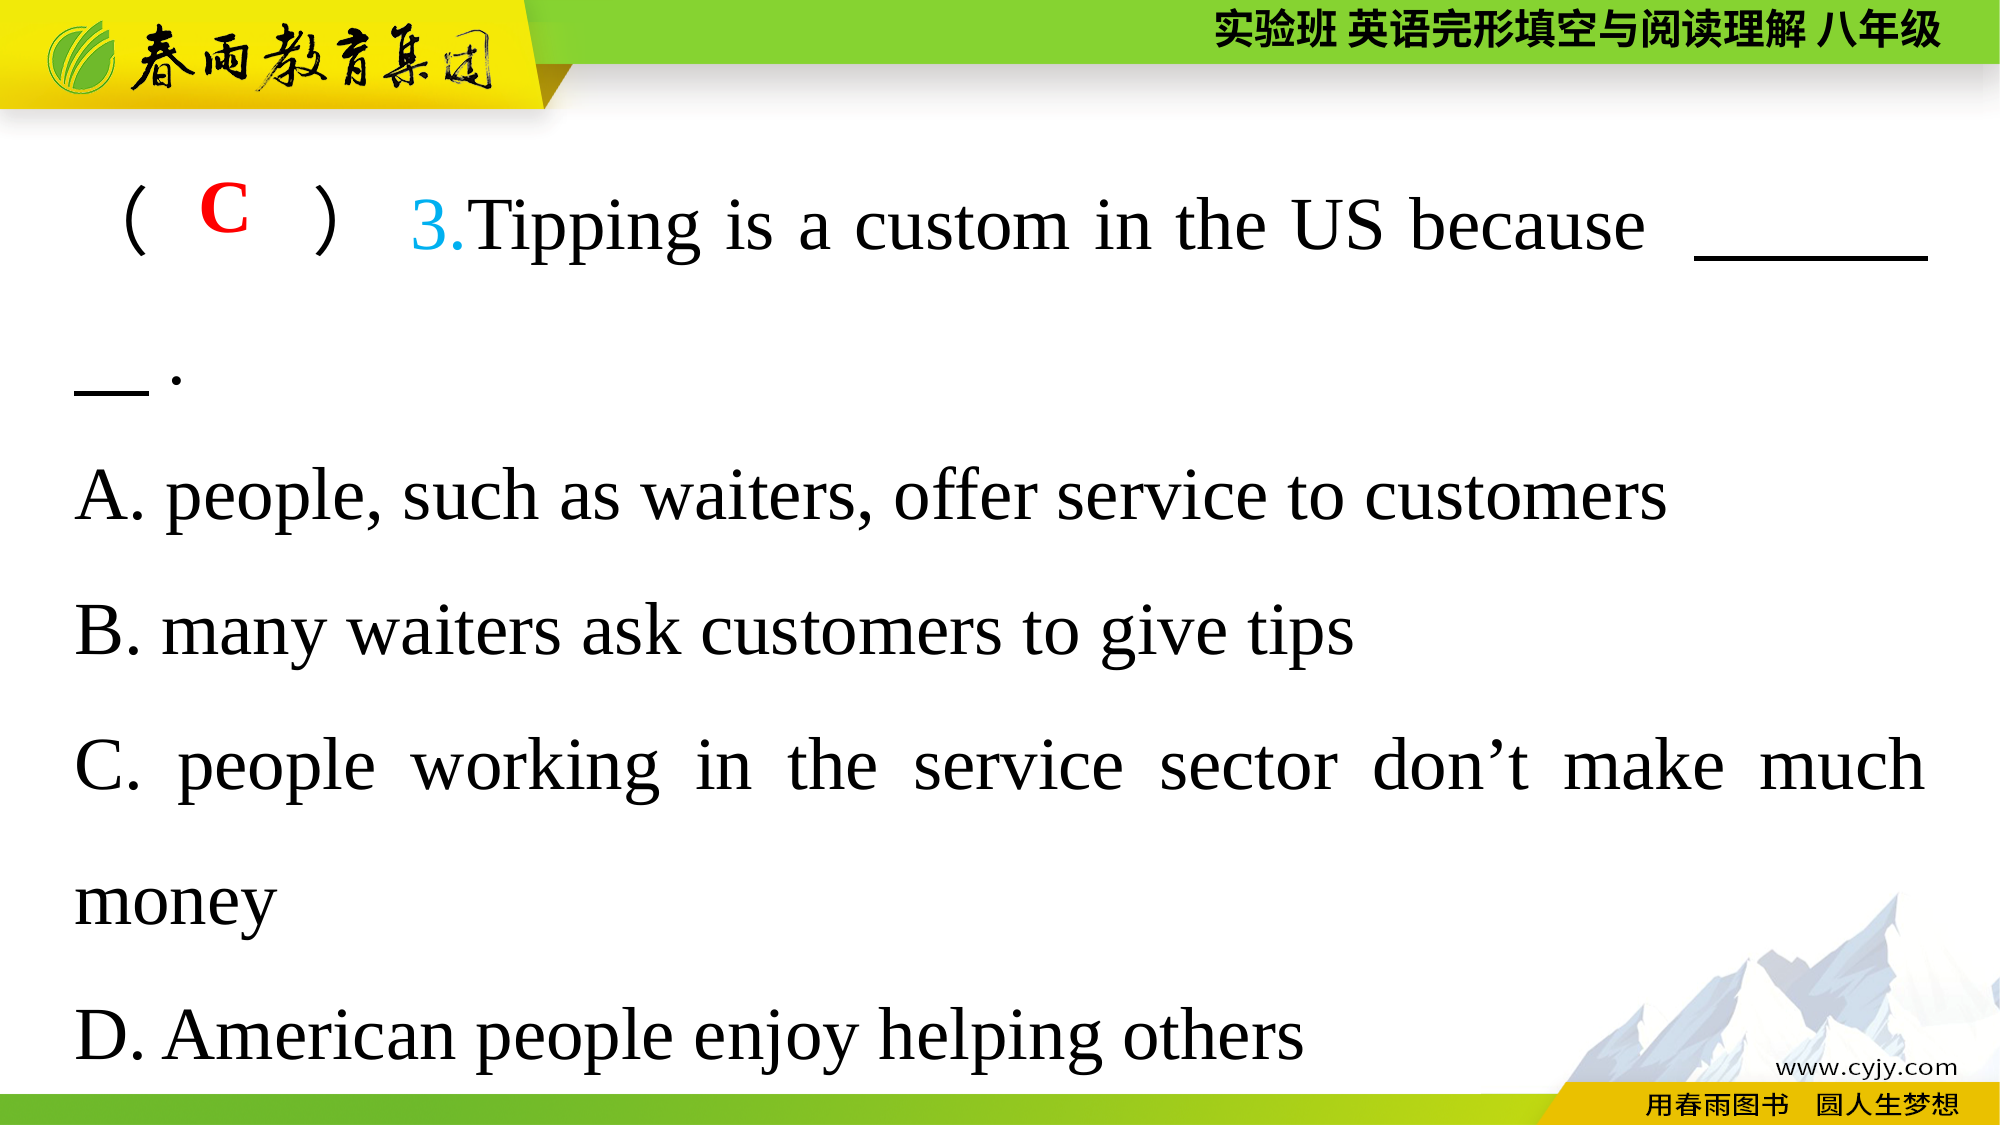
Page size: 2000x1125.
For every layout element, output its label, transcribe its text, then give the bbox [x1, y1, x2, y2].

text_box C [183, 149, 268, 255]
list （ ）3.Tipping is a custom in the US because . A. people, such as waiters, offer service to customers B. many waiters ask customers to give tips C. people working in the service sector don’t make much money D. American people enjoy helping others [59, 122, 1944, 940]
picture [0, 0, 2000, 1125]
